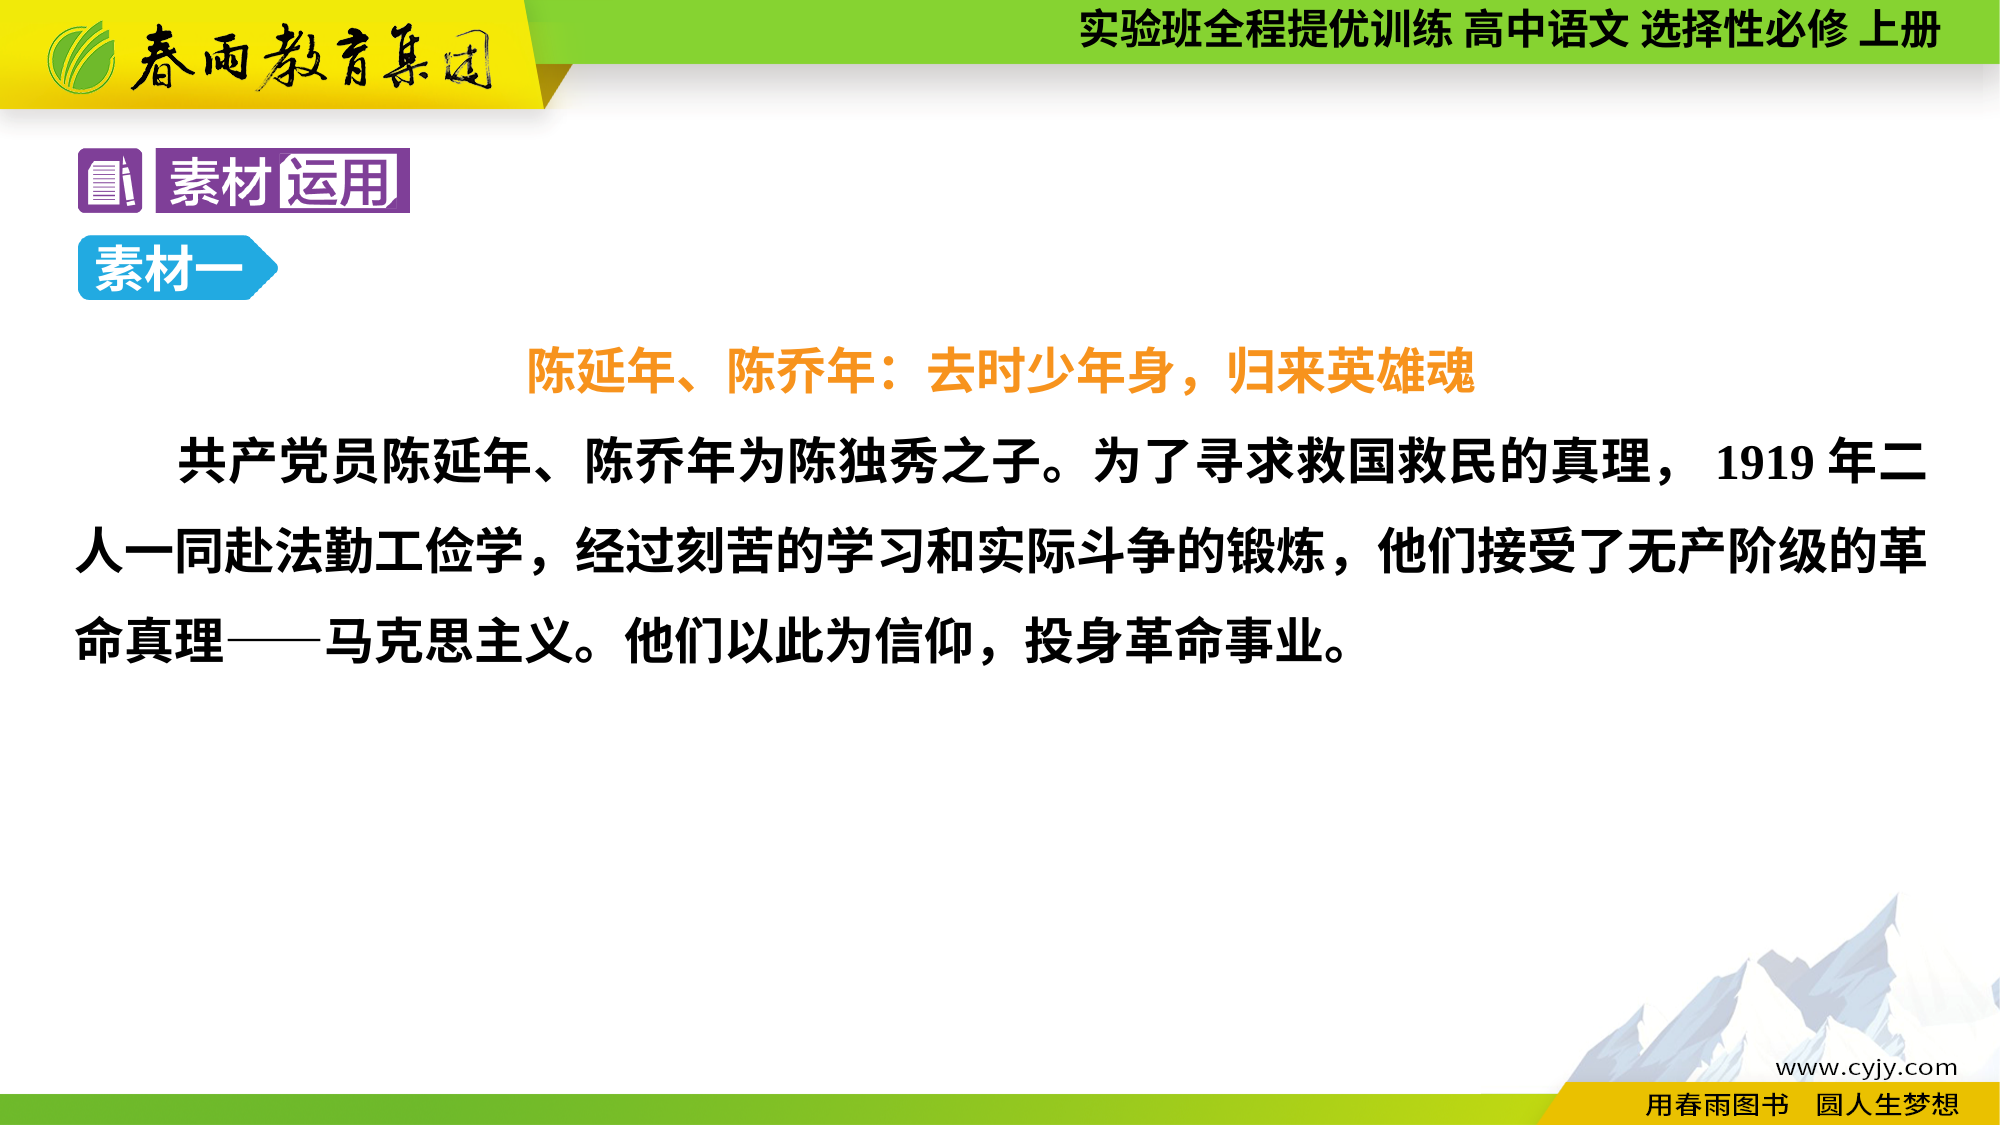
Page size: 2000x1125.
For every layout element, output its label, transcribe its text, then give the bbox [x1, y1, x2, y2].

list 陈延年、陈乔年：去时少年身，归来英雄魂 共产党员陈延年、陈乔年为陈独秀之子。为了寻求救国救民的真理，1919年二人一同赴法勤工俭学，经过刻苦的学习和实际斗争的锻炼，他们接受了无产阶级的革命真理——马克思主义。他们以此为信仰，投身革命事业。 [59, 301, 1944, 681]
picture [0, 0, 2000, 1125]
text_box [78, 230, 278, 307]
